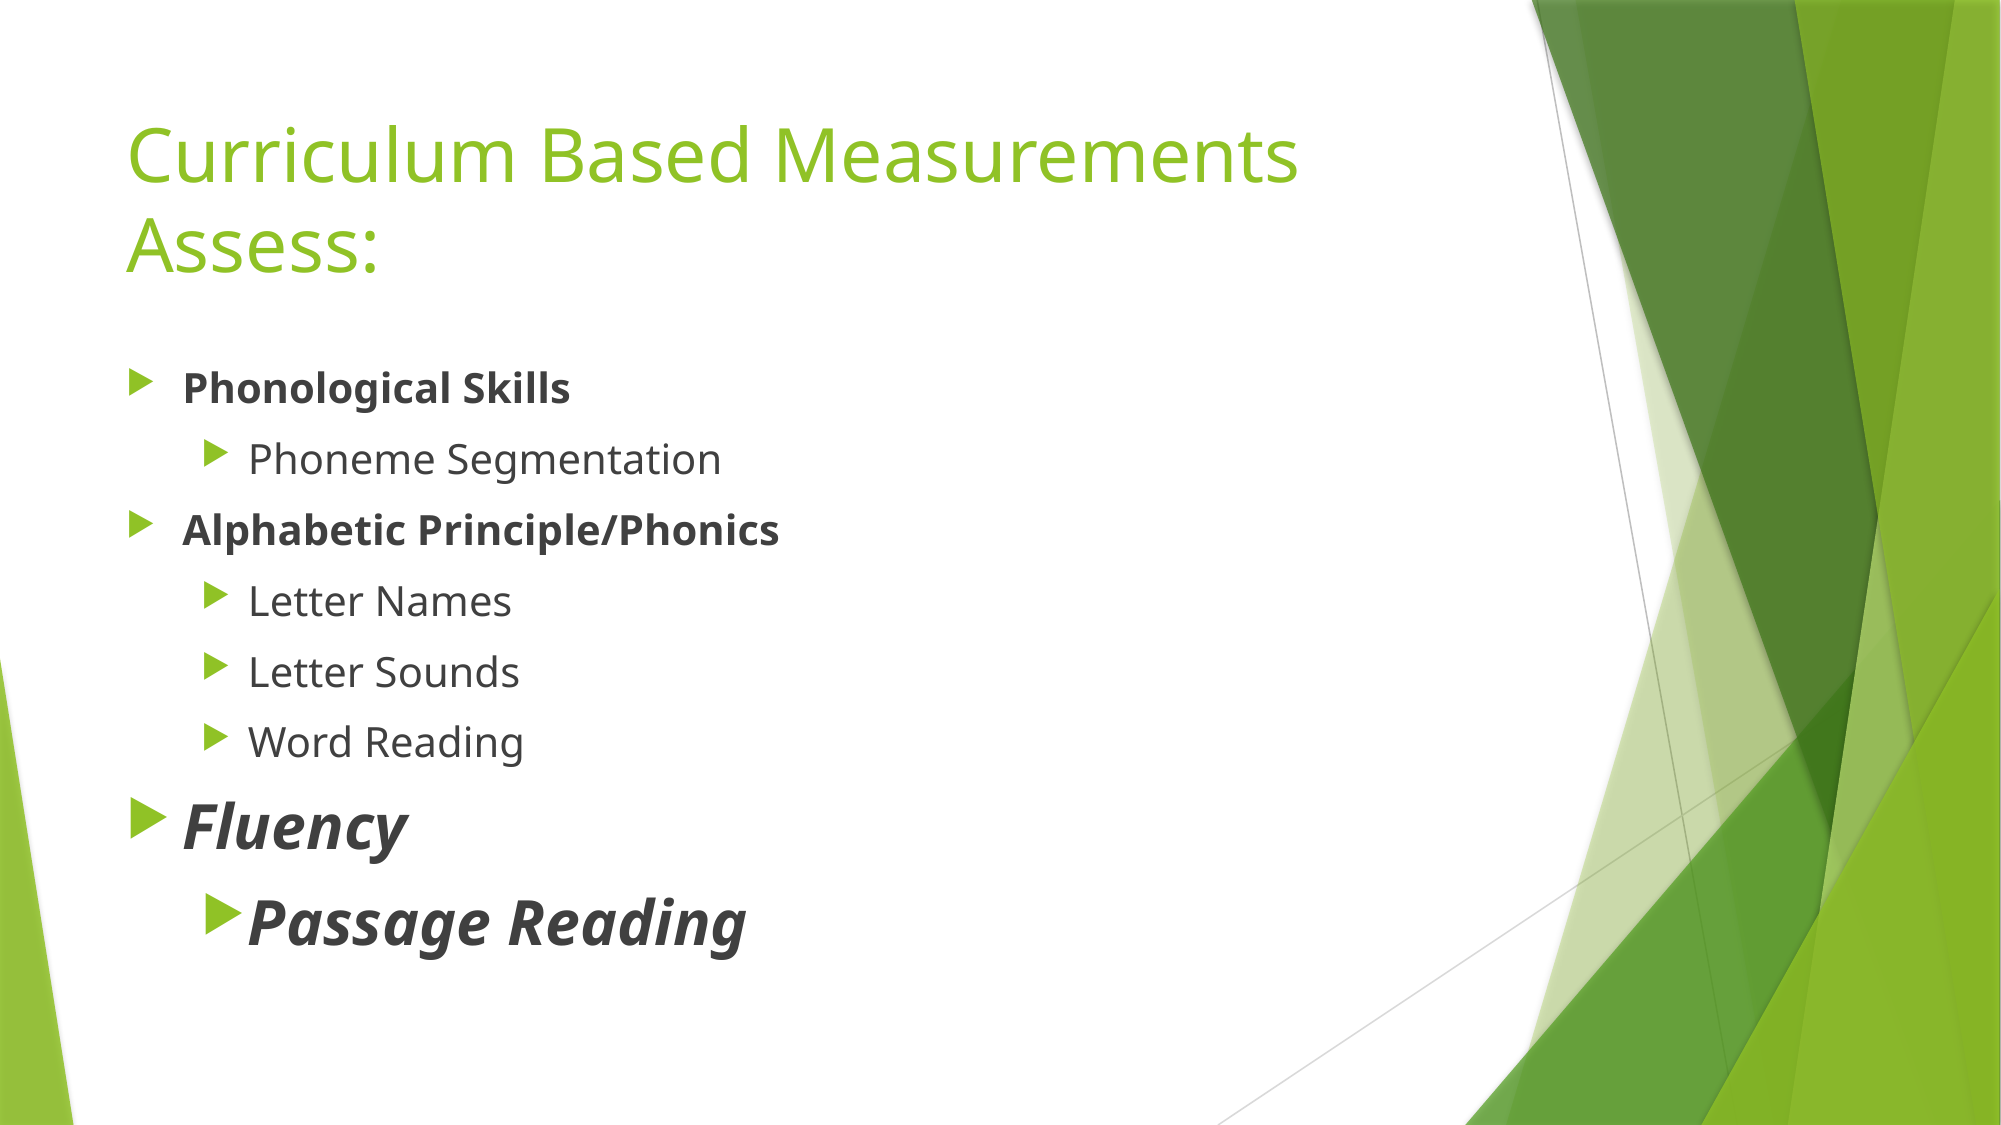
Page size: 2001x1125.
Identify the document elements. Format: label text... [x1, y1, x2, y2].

title Curriculum Based Measurements Assess: [111, 99, 1522, 317]
list Phonological Skills Phoneme Segmentation Alphabetic Principle/Phonics Letter Names Letter Sounds Word Reading Fluency Passage Reading [111, 354, 1522, 1089]
